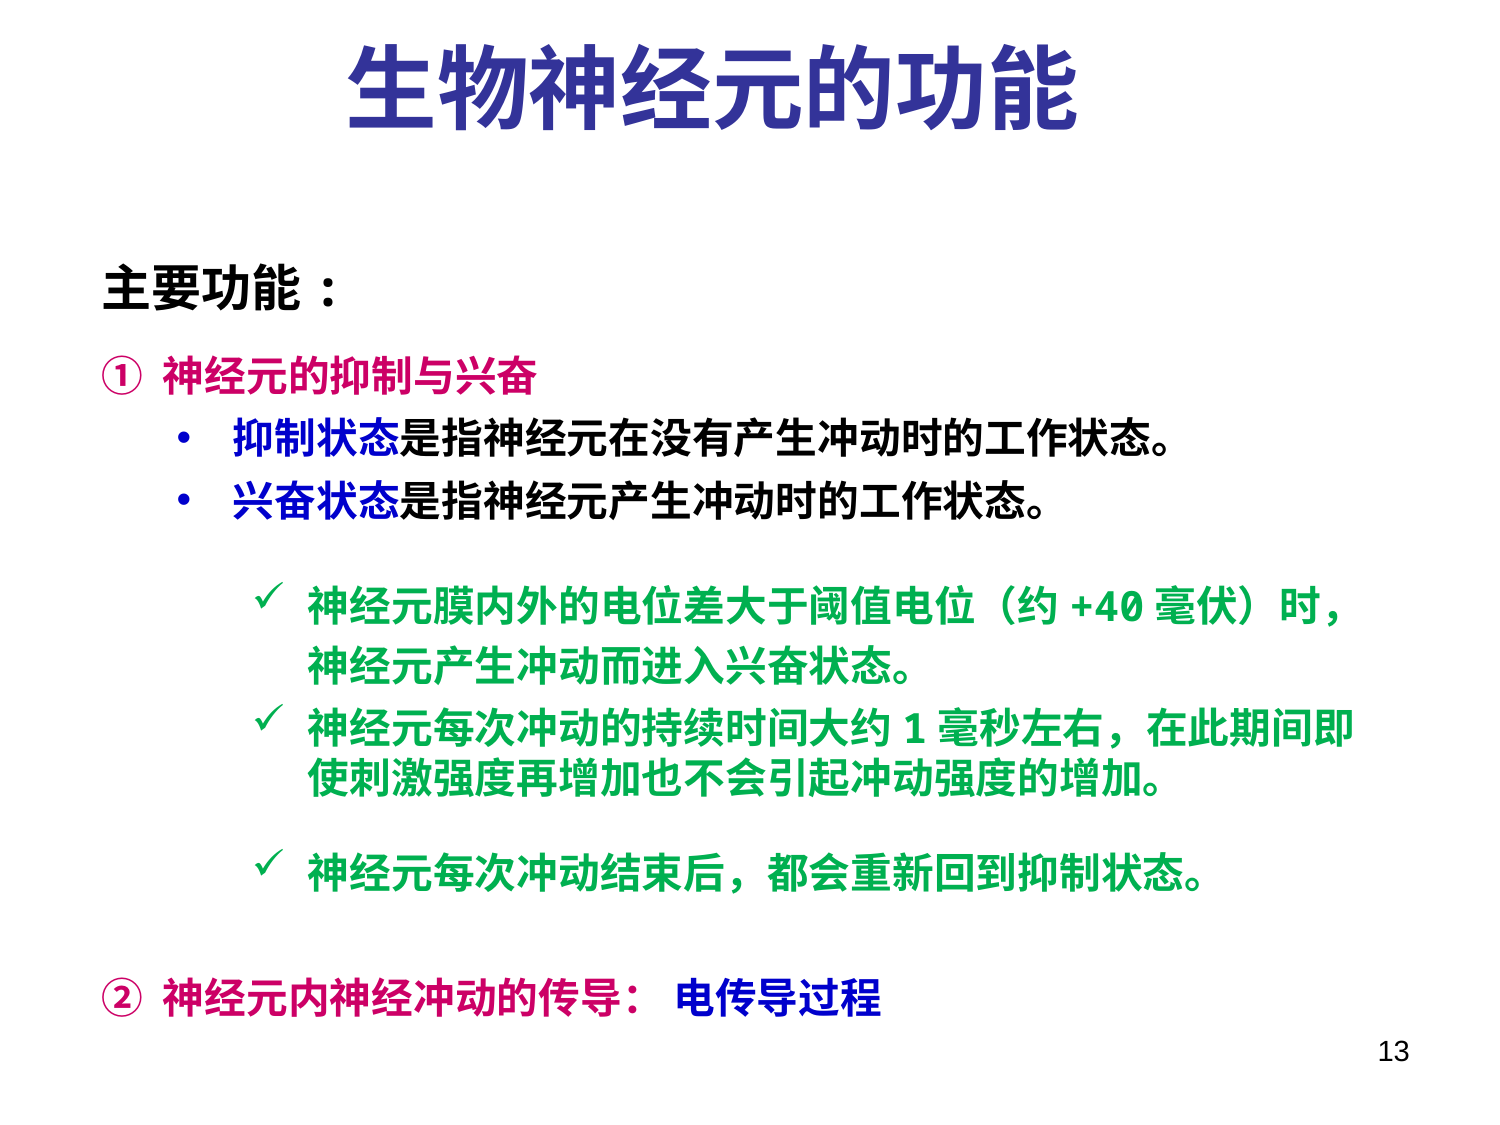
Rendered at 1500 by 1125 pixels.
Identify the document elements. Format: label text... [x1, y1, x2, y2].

text_box 生物神经元的功能 [330, 23, 1164, 148]
slide_number 13 [1074, 1024, 1425, 1103]
text_box 主要功能: ① 神经元的抑制与兴奋 抑制状态是指神经元在没有产生冲动时的工作状态。 兴奋状态是指神经元产生冲动时的工作状态。 神经元膜内外的电位差大于阈值电位（约+40毫伏）时，神经元产生冲动而进入兴奋状态。 神经元每次冲动的持续时间大约1毫秒左右，在此期间即使刺激强度再增加也不会引起冲动强度的增加。 神经元每次冲动结束后，都会重新回到抑制状态。 ② 神经元内神经冲动的传导： 电传导过程 [86, 249, 1408, 1030]
